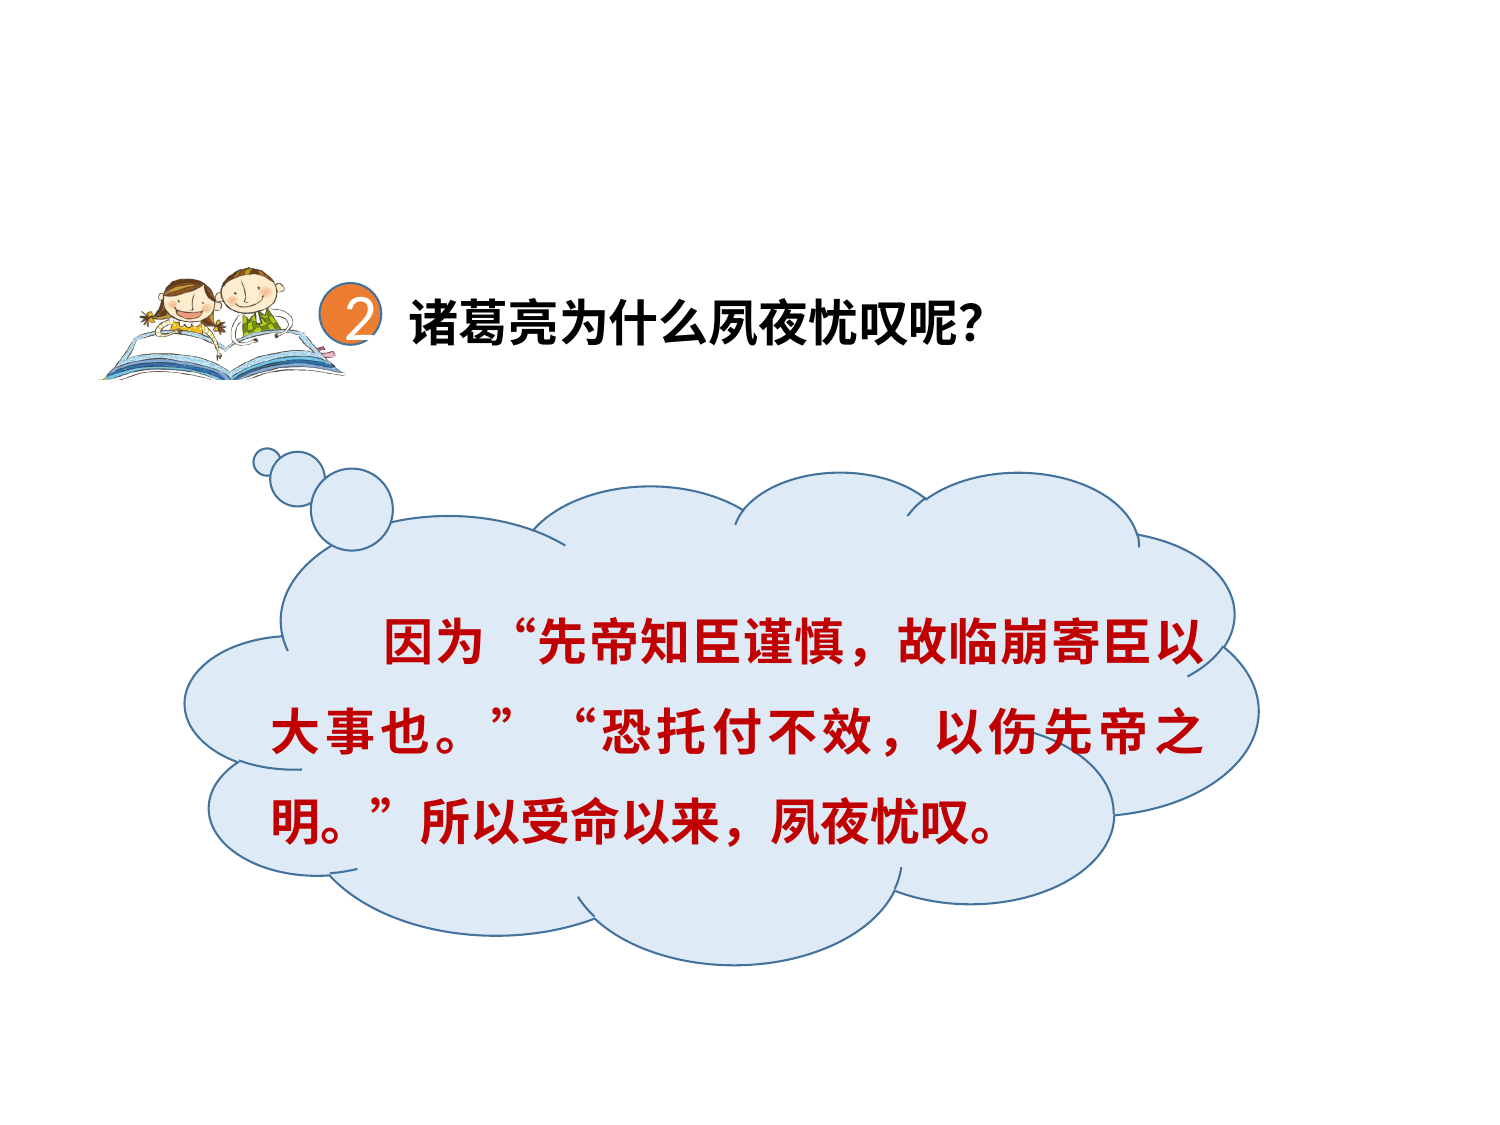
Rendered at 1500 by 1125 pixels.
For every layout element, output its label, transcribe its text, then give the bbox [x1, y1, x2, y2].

text_box [183, 639, 1097, 967]
picture [98, 265, 346, 380]
text_box [252, 447, 1260, 781]
text_box 因为“先帝知臣谨慎，故临崩寄臣以大事也。”“恐托付不效，以伤先帝之明。”所以受命以来，夙夜忧叹。 [255, 573, 1219, 859]
text_box 2 [346, 282, 383, 346]
text_box 诸葛亮为什么夙夜忧叹呢？ [394, 253, 1028, 359]
